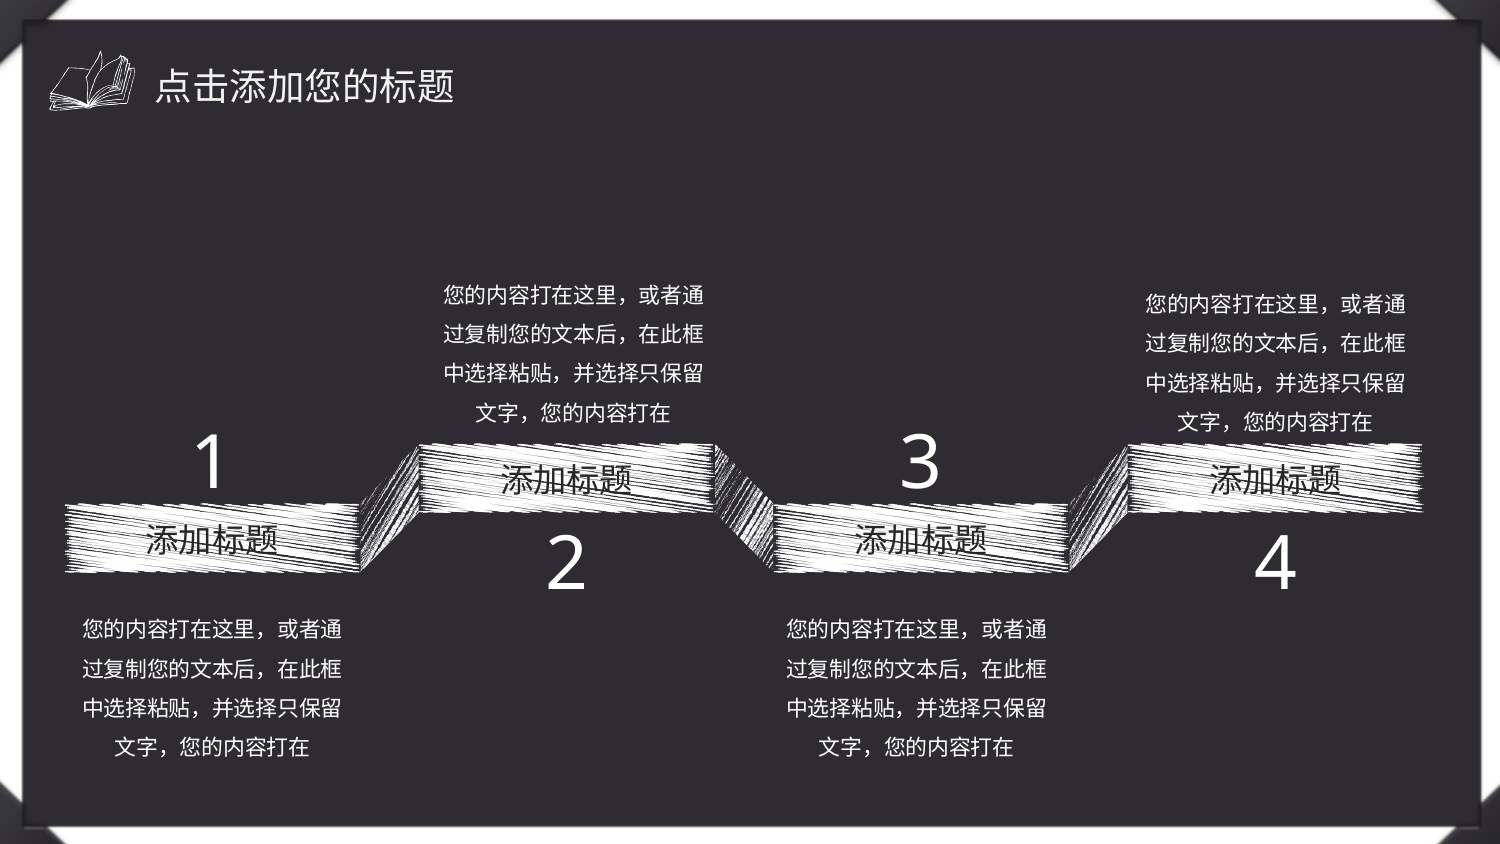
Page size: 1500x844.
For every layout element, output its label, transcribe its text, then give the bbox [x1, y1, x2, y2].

text_box 4 [1127, 514, 1424, 605]
text_box 添加标题 [773, 504, 1070, 573]
text_box 3 [773, 412, 1070, 504]
text_box [715, 443, 774, 572]
text_box 添加标题 [64, 504, 361, 573]
text_box 您的内容打在这里，或者通过复制您的文本后，在此框中选择粘贴，并选择只保留文字，您的内容打在 [770, 599, 1063, 764]
text_box 2 [418, 514, 715, 605]
text_box 您的内容打在这里，或者通过复制您的文本后，在此框中选择粘贴，并选择只保留文字，您的内容打在 [427, 264, 720, 430]
text_box [360, 444, 419, 572]
text_box 点击添加您的标题 [139, 55, 513, 116]
text_box [49, 50, 136, 111]
text_box 添加标题 [418, 443, 715, 513]
text_box 添加标题 [1127, 443, 1424, 513]
text_box 您的内容打在这里，或者通过复制您的文本后，在此框中选择粘贴，并选择只保留文字，您的内容打在 [1129, 273, 1422, 439]
text_box 您的内容打在这里，或者通过复制您的文本后，在此框中选择粘贴，并选择只保留文字，您的内容打在 [66, 599, 359, 764]
text_box 1 [64, 412, 361, 504]
picture [0, 0, 1500, 844]
text_box [1069, 444, 1128, 572]
